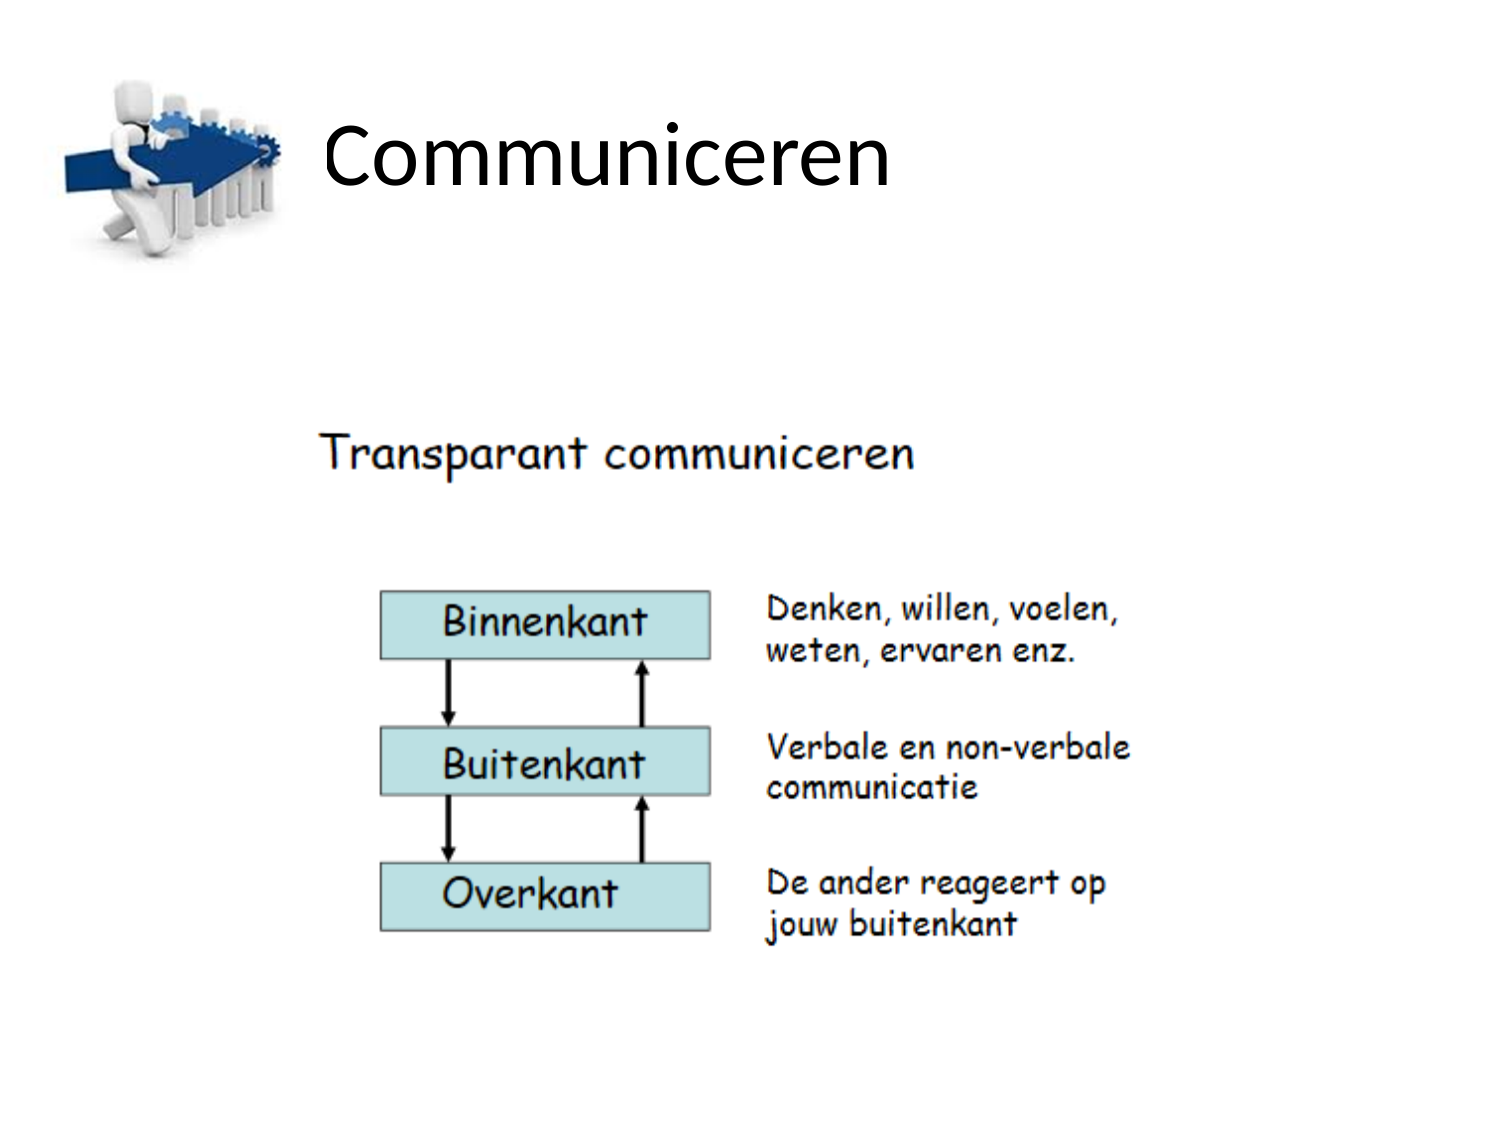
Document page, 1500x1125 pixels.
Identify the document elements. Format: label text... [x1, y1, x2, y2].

picture [17, 66, 327, 281]
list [300, 408, 1142, 966]
title Communiceren [301, 54, 916, 244]
